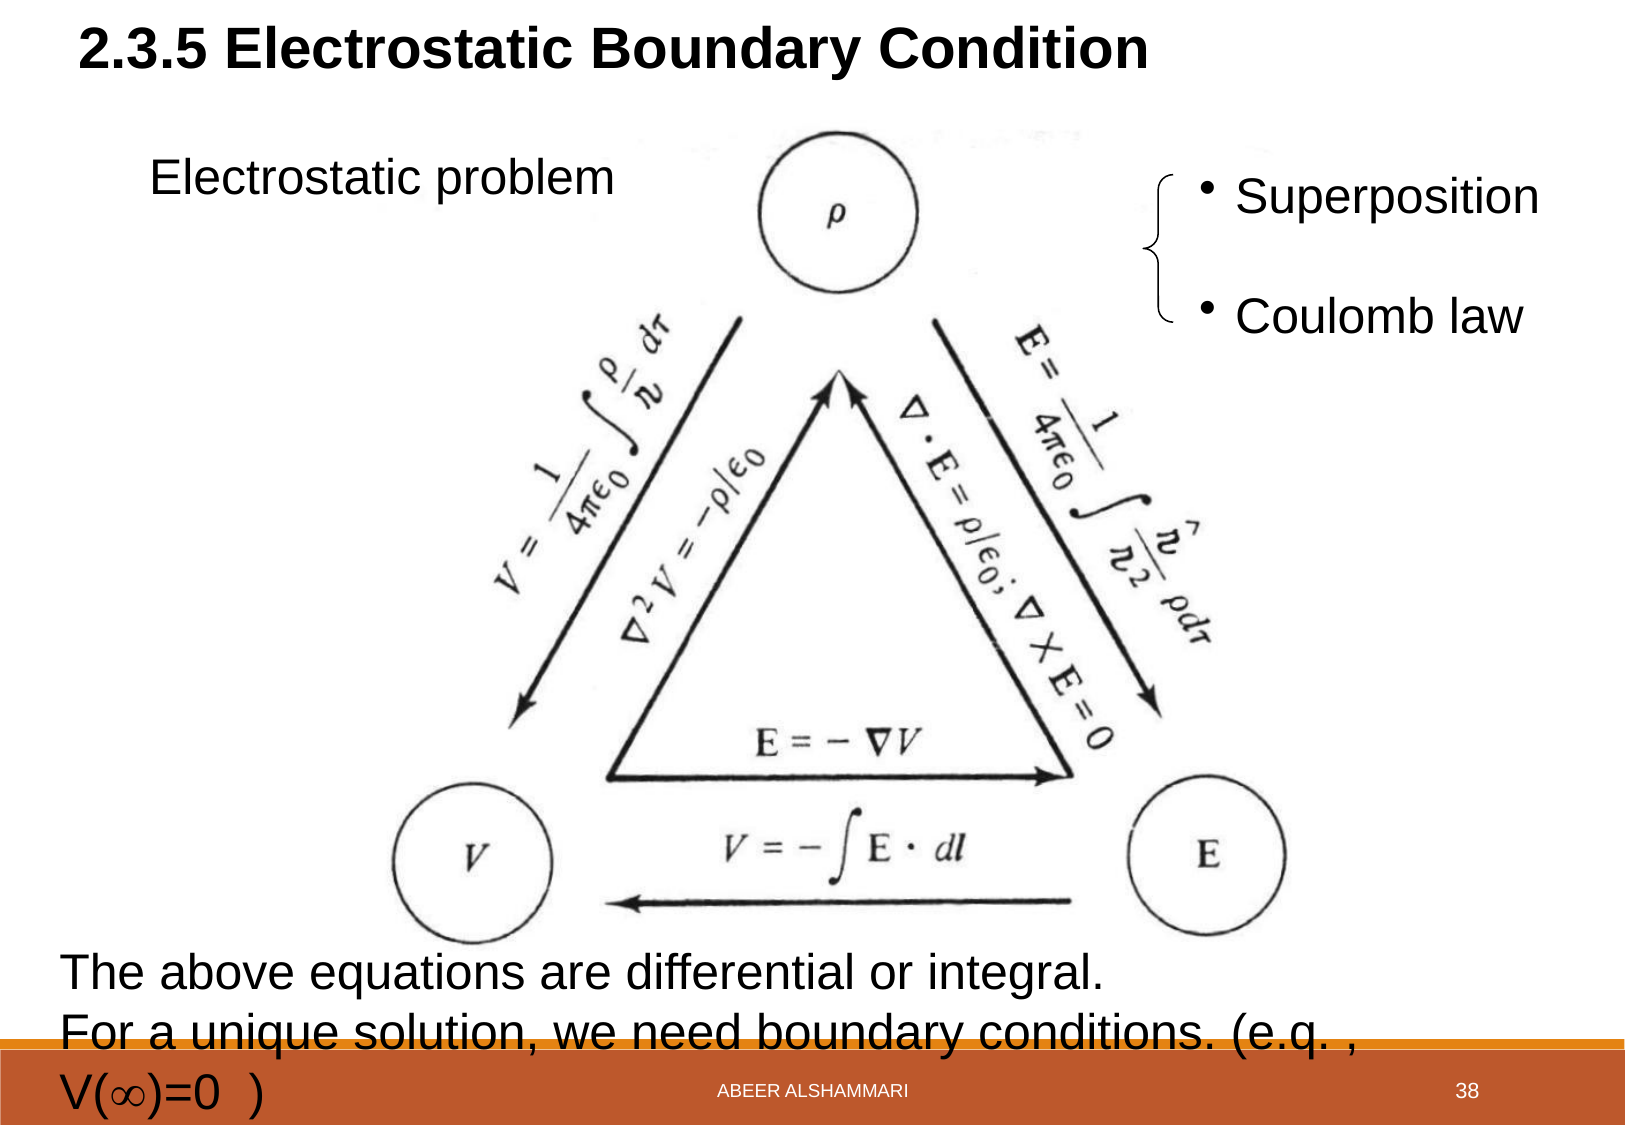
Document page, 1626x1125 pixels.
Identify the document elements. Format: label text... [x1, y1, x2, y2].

text_box The above equations are differential or integral. For a unique solution, we need boundary conditions. (e.q. , V()=0 ) (boundary value problem. Dynamics: initial value problem.) [44, 932, 1581, 1125]
slide_number 38 [1319, 1059, 1495, 1120]
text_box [1142, 149, 1625, 390]
picture [349, 102, 1333, 989]
text_box 2.3.5 Electrostatic Boundary Condition [63, 2, 1166, 88]
text_box Electrostatic problem [134, 137, 347, 213]
footer Abeer Alshammari [491, 1059, 1135, 1120]
